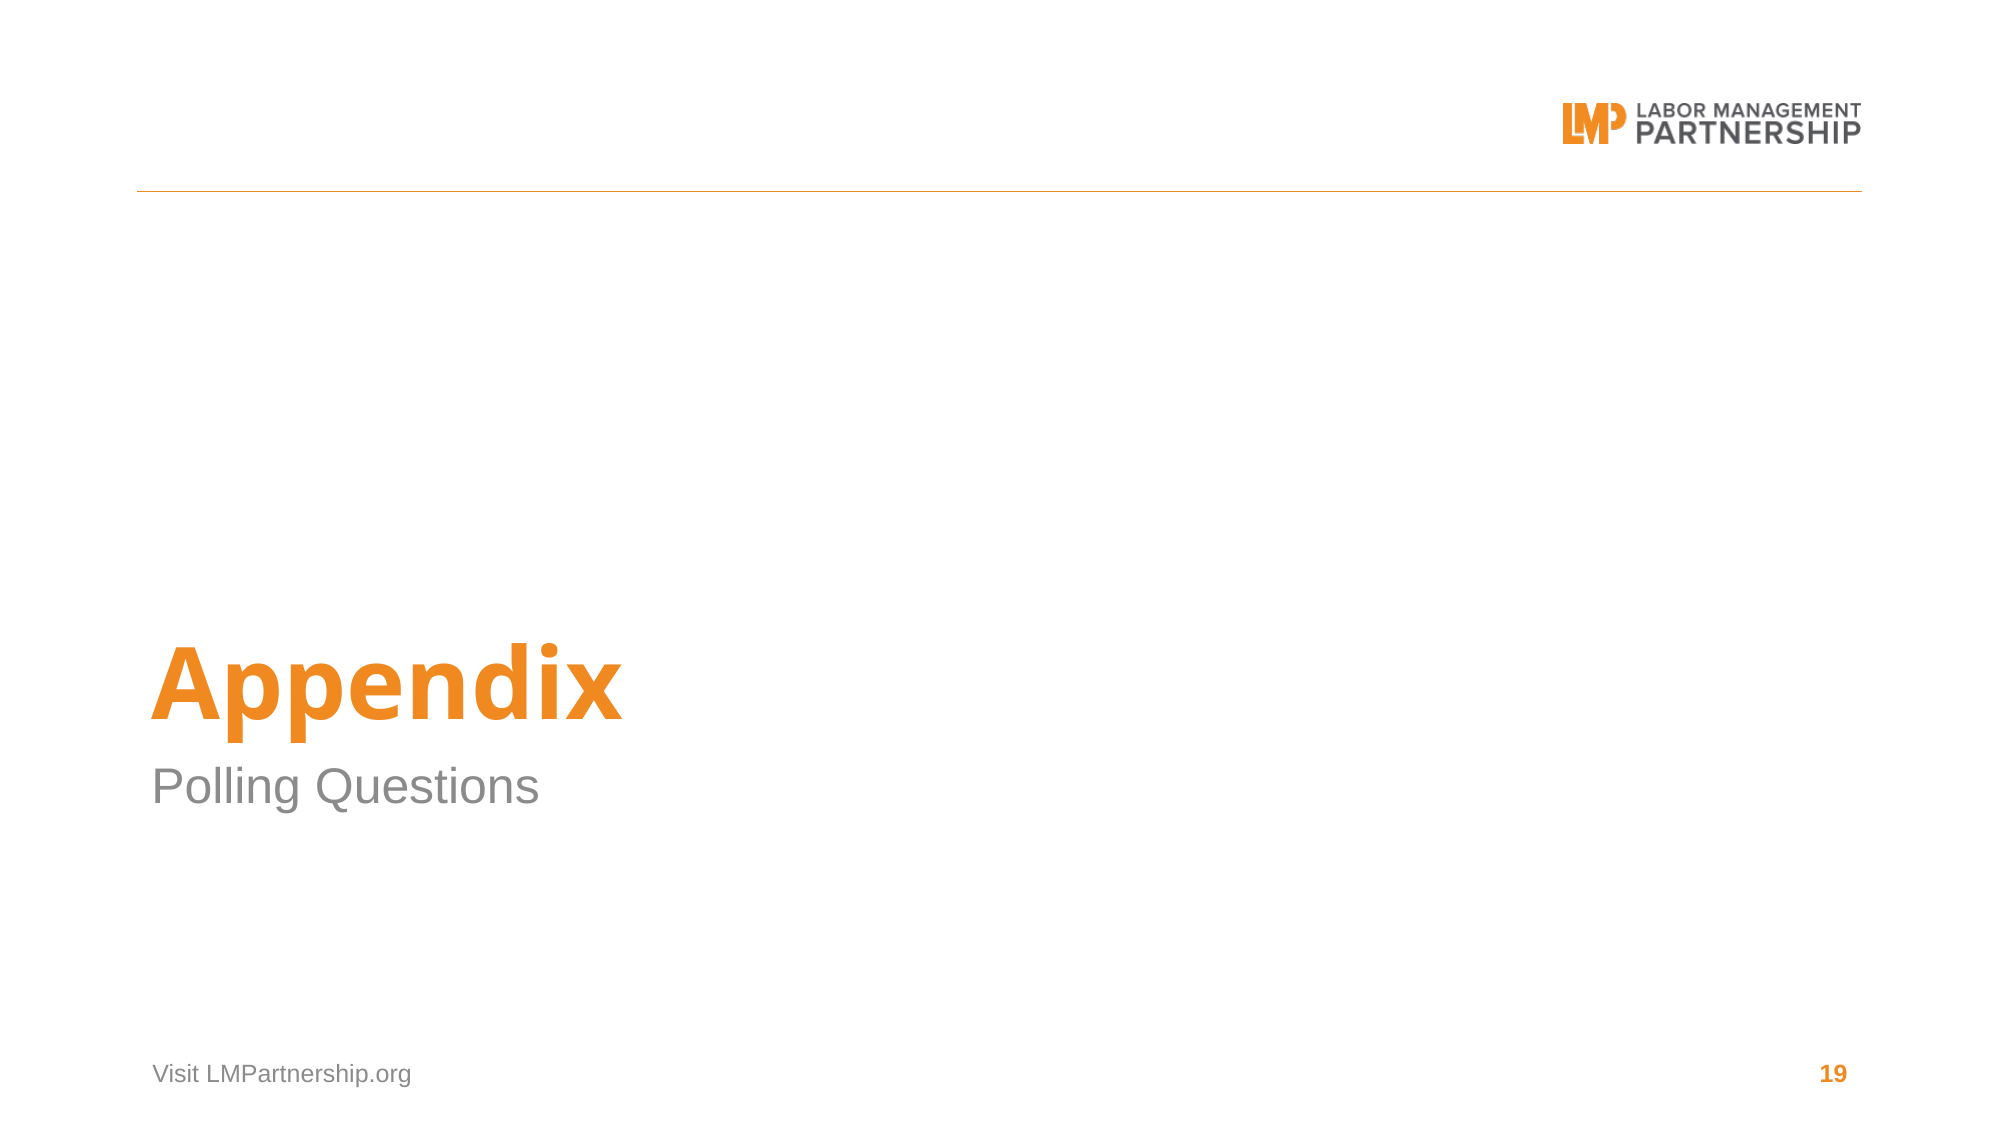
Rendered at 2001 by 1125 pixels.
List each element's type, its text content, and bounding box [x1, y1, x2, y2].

footer Visit LMPartnership.org [137, 1042, 813, 1103]
title Appendix [136, 280, 1862, 749]
picture [1562, 103, 1863, 144]
list Polling Questions [136, 752, 1862, 999]
slide_number 19 [1412, 1042, 1863, 1103]
